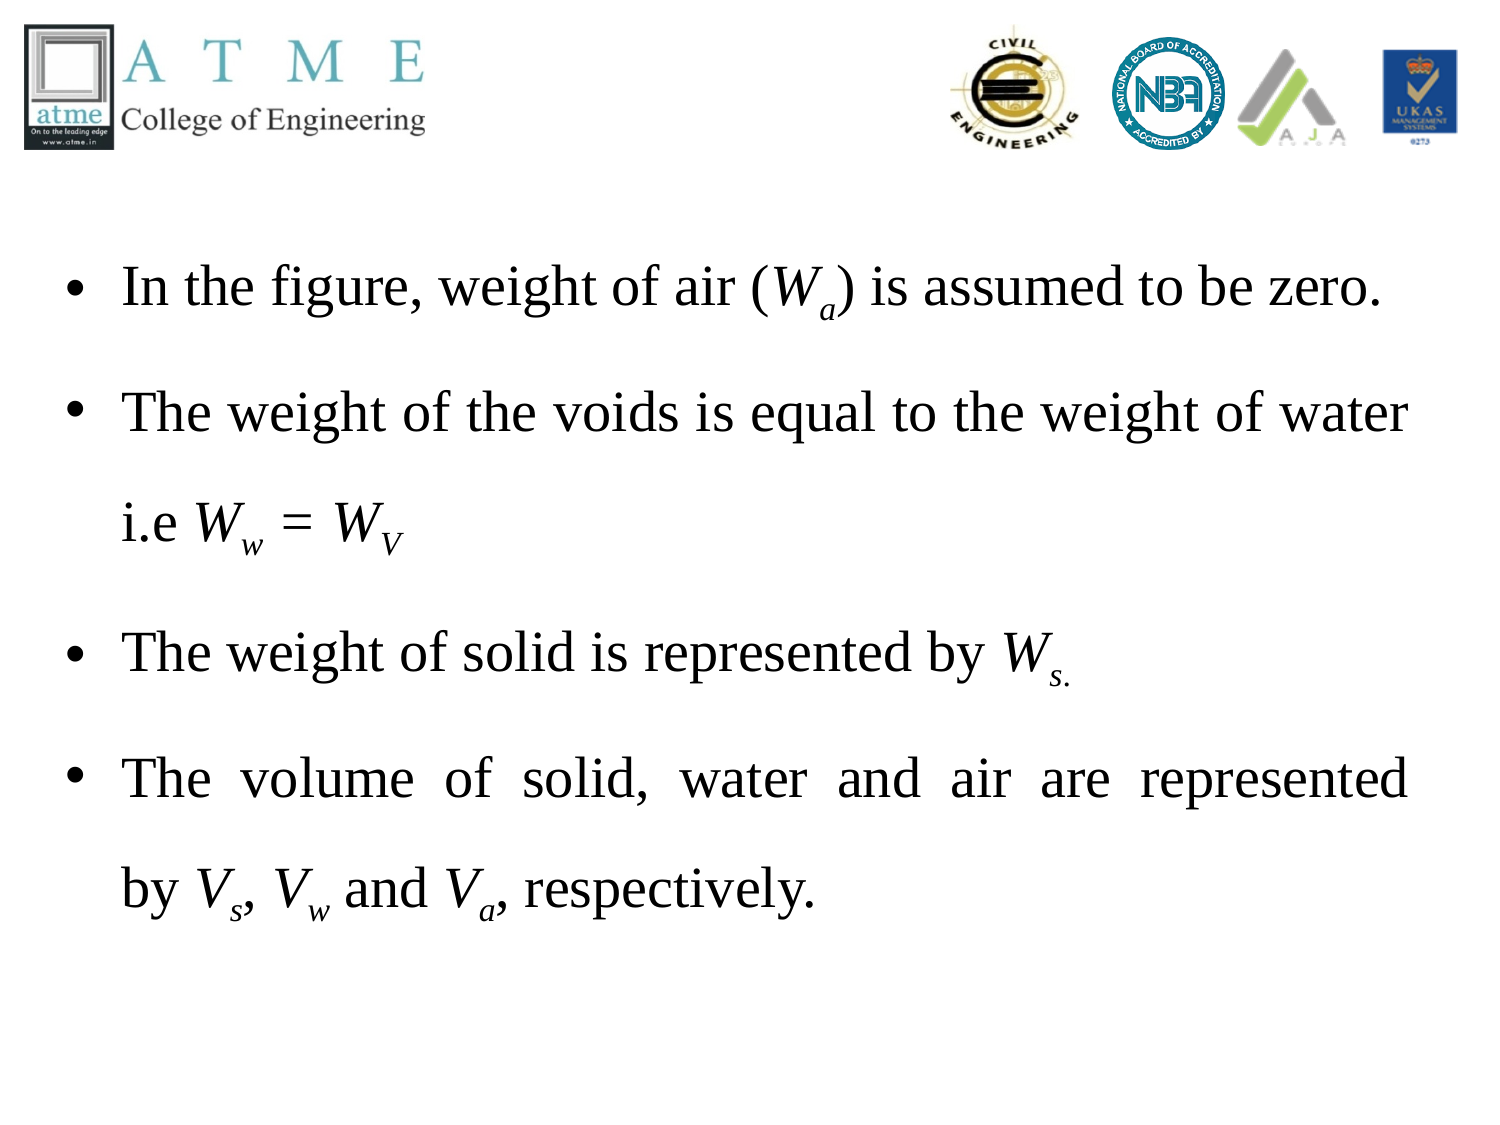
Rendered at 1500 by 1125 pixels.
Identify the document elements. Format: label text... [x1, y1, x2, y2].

picture [1209, 103, 1218, 120]
picture [1237, 49, 1458, 146]
picture [1184, 109, 1225, 150]
picture [950, 24, 1080, 150]
list In the figure, weight of air (Wa) is assumed to be zero. The weight of the voids is equal to the weight of water i.e Ww = WV The weight of solid is represented by Ws. The volume of solid, water and air are represented by Vs, Vw and Va, respectively. [50, 200, 1425, 1005]
picture [1112, 37, 1213, 150]
picture [1179, 37, 1225, 79]
picture [24, 24, 425, 150]
